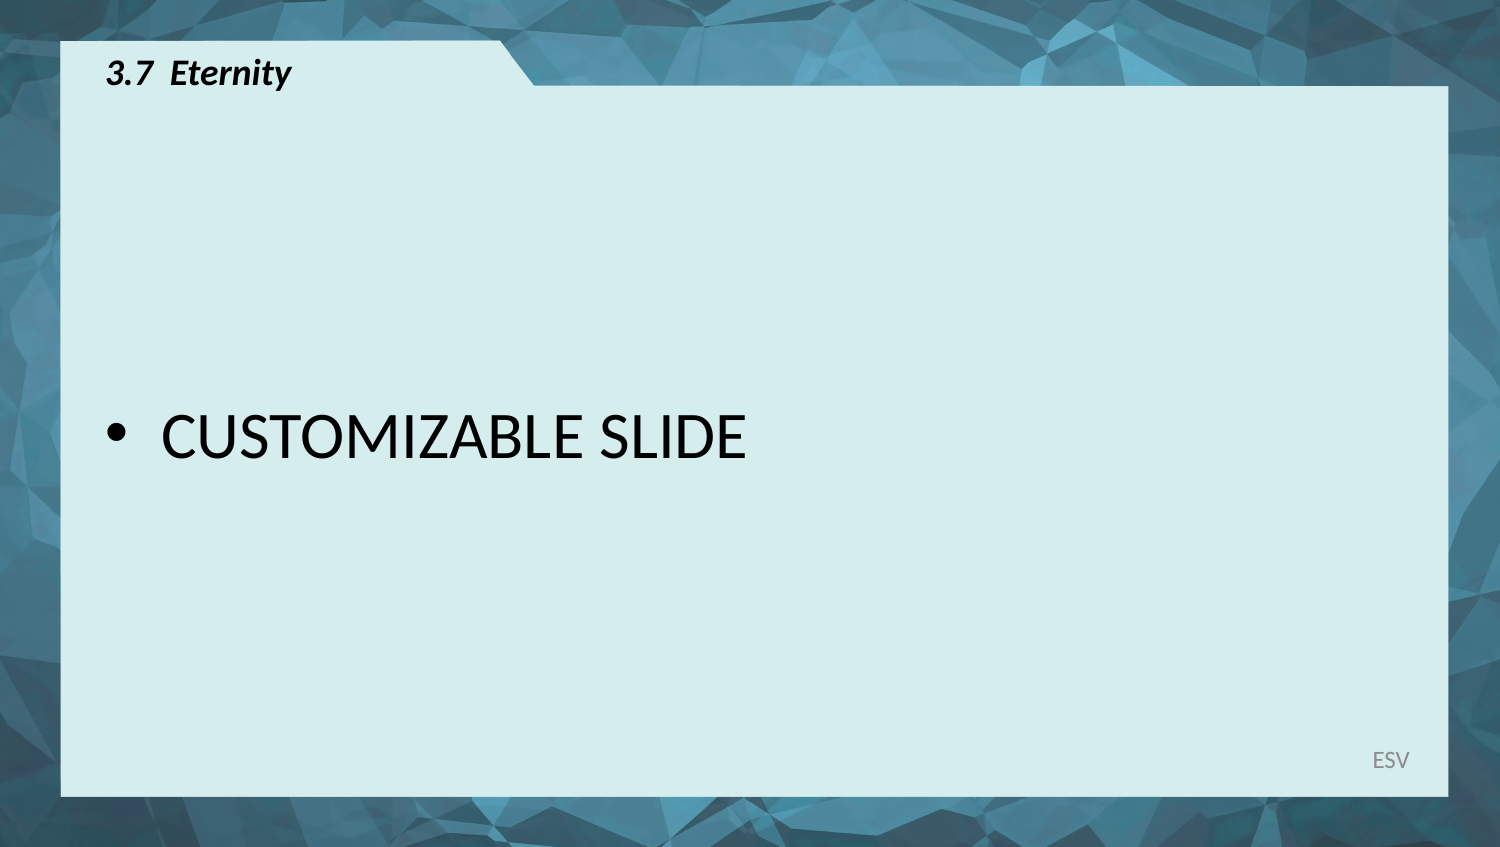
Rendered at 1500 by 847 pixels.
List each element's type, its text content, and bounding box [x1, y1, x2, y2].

list CUSTOMIZABLE SLIDE [89, 141, 1403, 722]
picture [0, 0, 1500, 847]
footer ESV [950, 736, 1425, 782]
title 3.7 Eternity [89, 33, 1420, 108]
